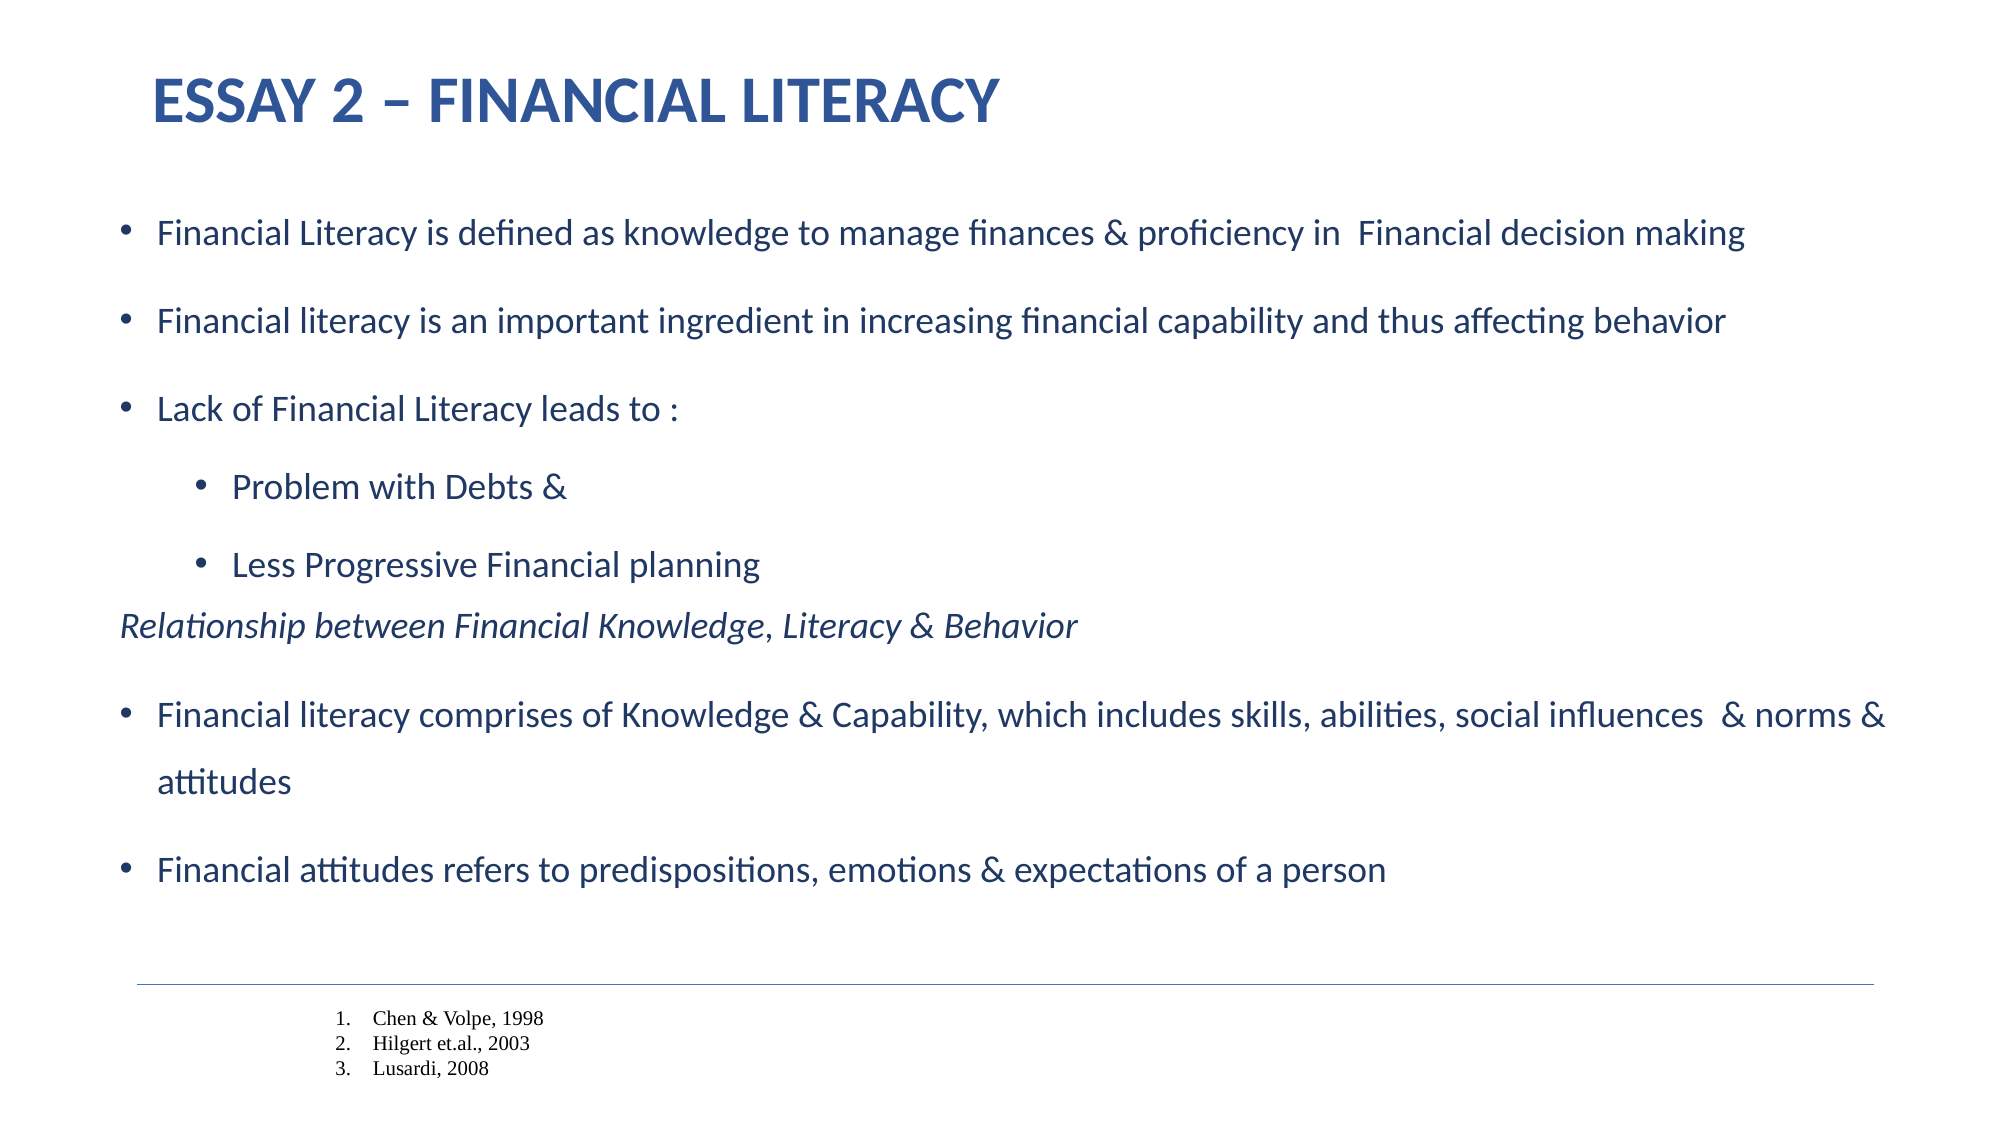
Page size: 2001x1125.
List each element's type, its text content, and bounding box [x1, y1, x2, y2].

text_box Chen & Volpe, 1998 Hilgert et.al., 2003 Lusardi, 2008 [320, 997, 1588, 1125]
list Financial Literacy is defined as knowledge to manage finances & proficiency in Financial decision making Financial literacy is an important ingredient in increasing financial capability and thus affecting behavior Lack of Financial Literacy leads to : Problem with Debts & Less Progressive Financial planning Relationship between Financial Knowledge, Literacy & Behavior Financial literacy comprises of Knowledge & Capability, which includes skills, abilities, social influences & norms & attitudes Financial attitudes refers to predispositions, emotions & expectations of a person [104, 177, 1975, 998]
title ESSAY 2 – FINANCIAL LITERACY [137, 37, 1863, 165]
